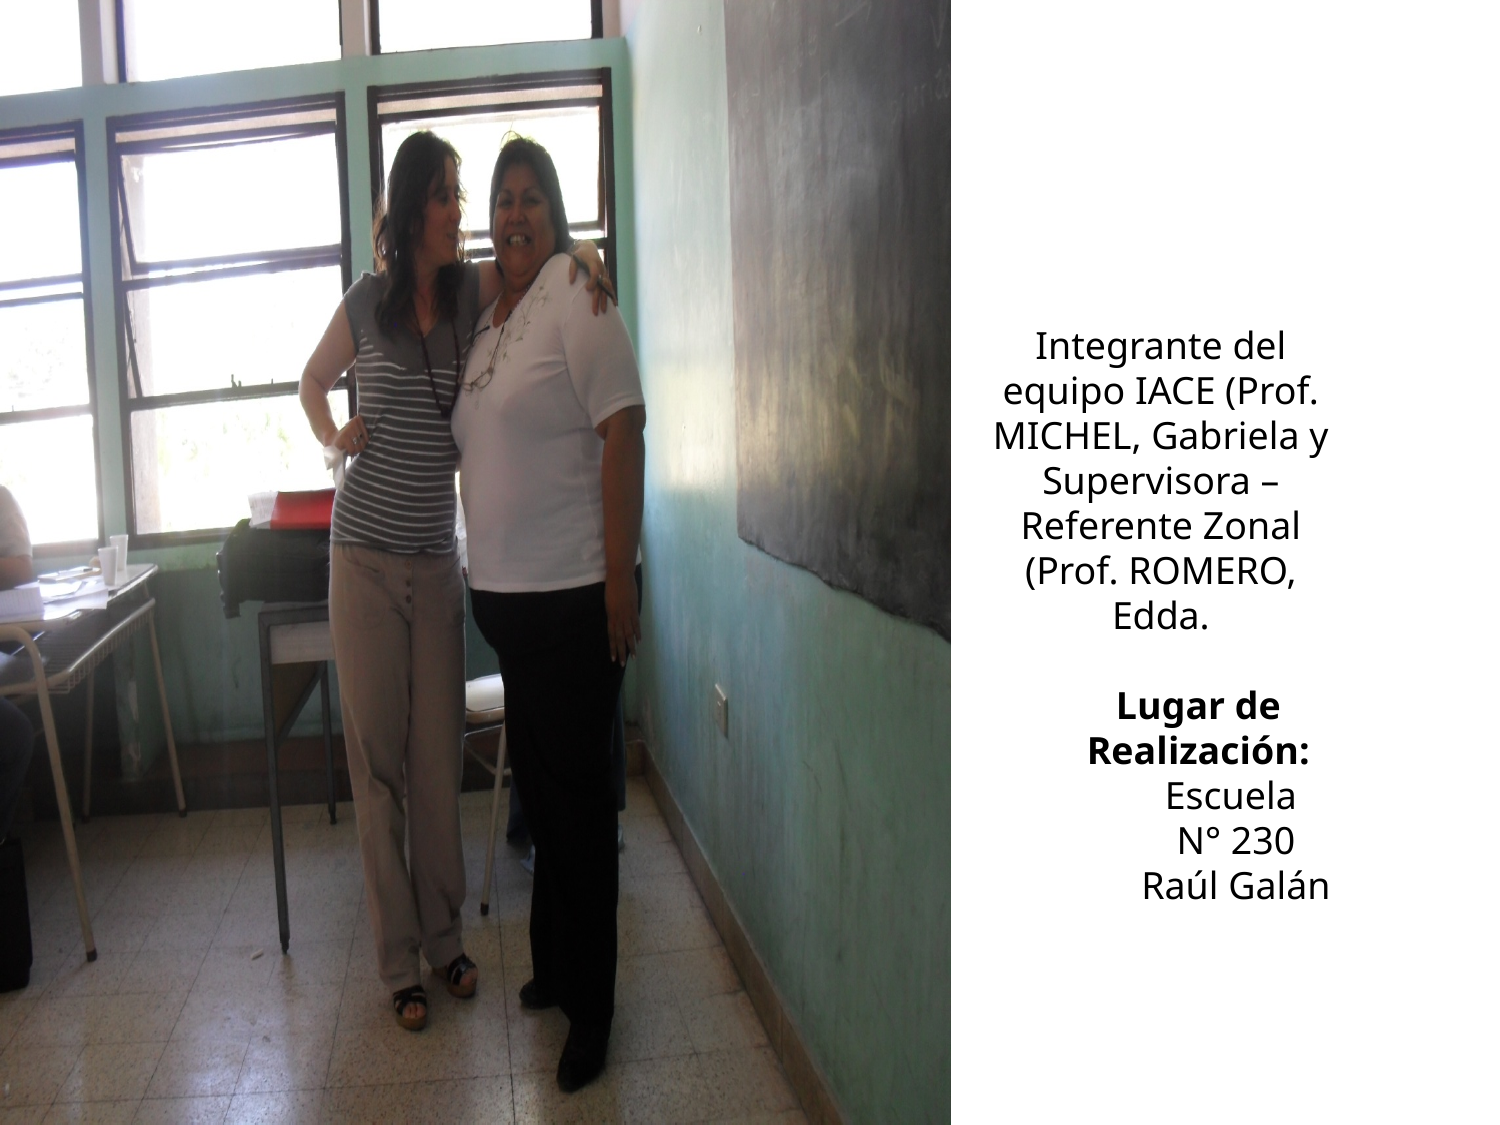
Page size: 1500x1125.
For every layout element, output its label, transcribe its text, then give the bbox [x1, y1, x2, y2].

text_box Integrante del equipo IACE (Prof. MICHEL, Gabriela y Supervisora – Referente Zonal (Prof. ROMERO, Edda. Lugar de Realización: Escuela N° 230 Raúl Galán [974, 314, 1348, 960]
picture [0, 0, 951, 1125]
